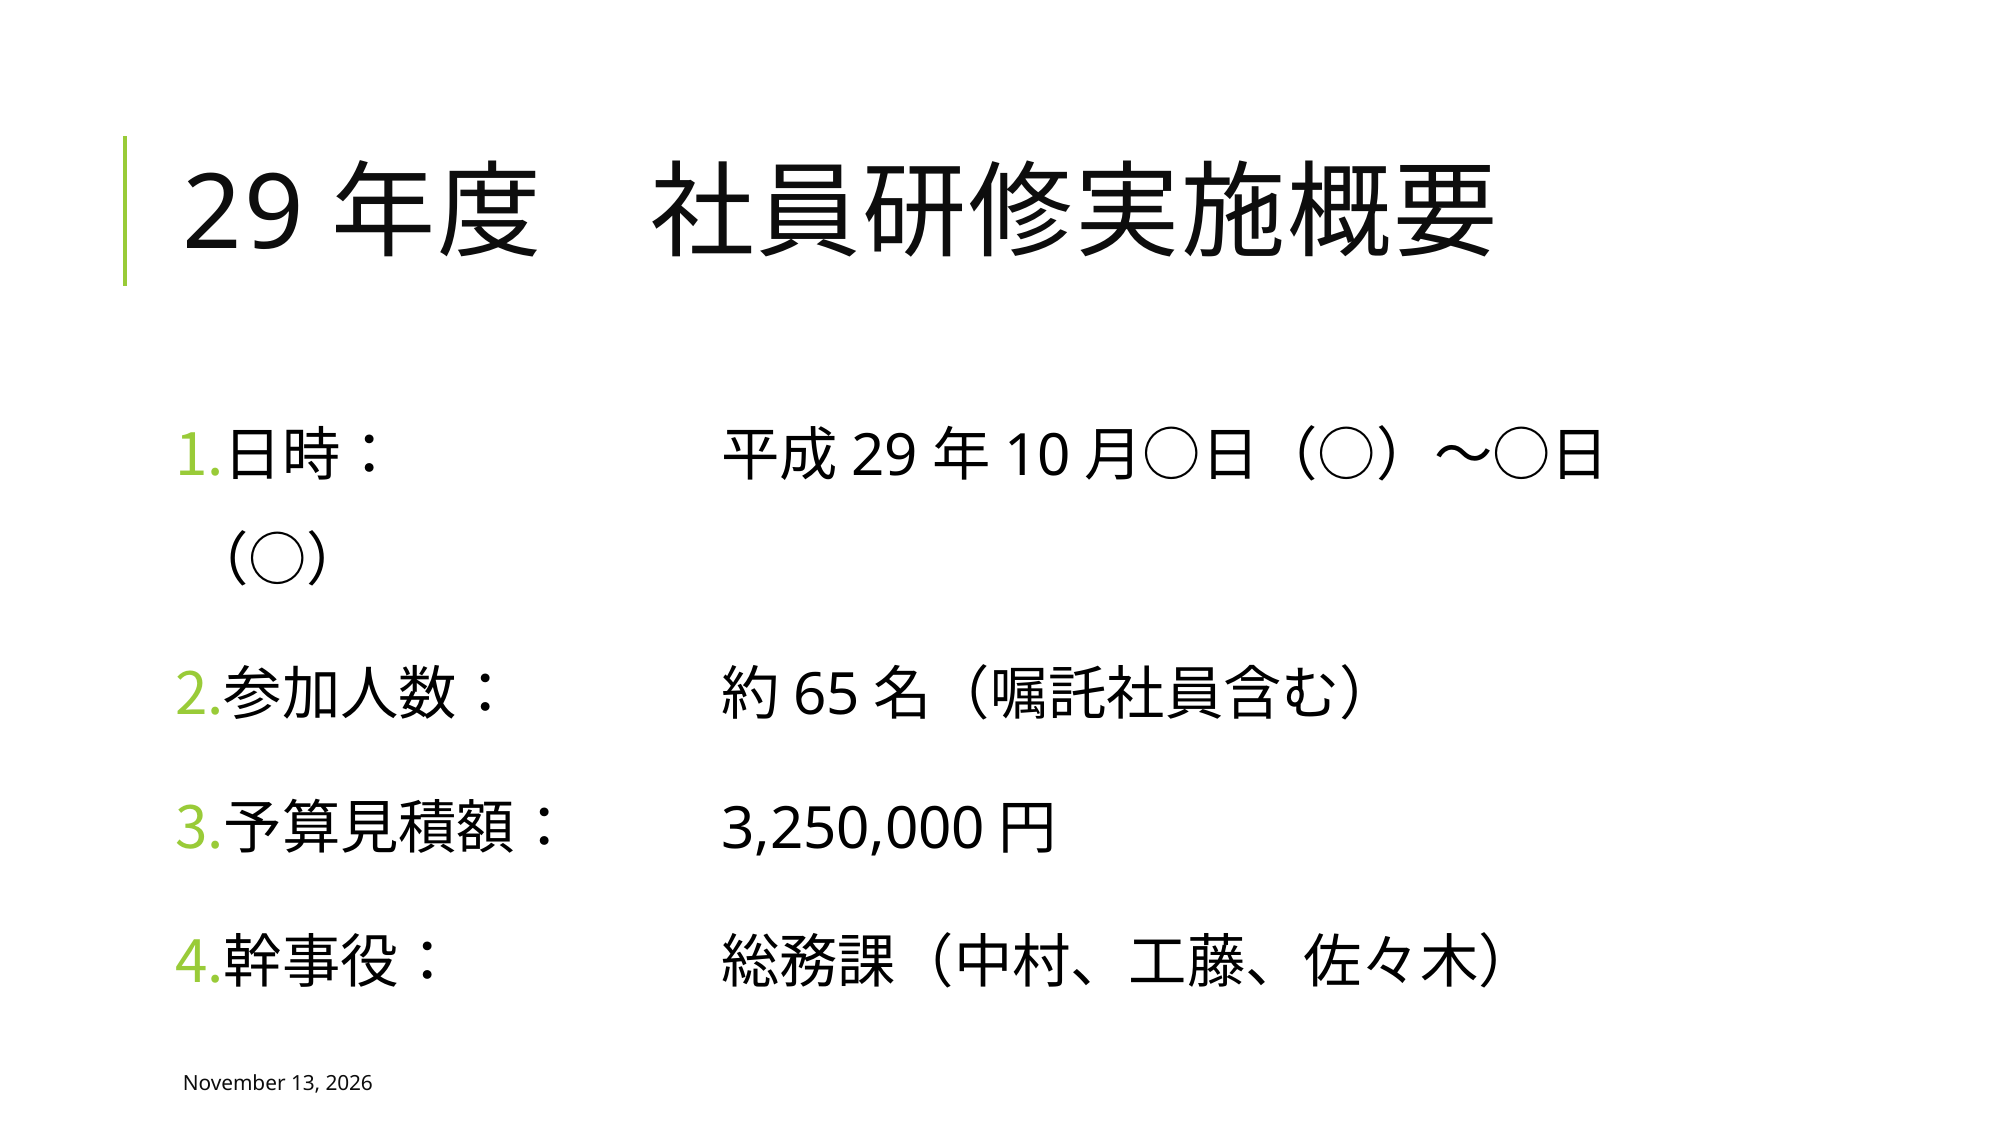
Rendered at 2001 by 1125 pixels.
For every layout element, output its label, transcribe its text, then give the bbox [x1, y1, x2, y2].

list 日時： 平成29年10月○日（○）～○日（○） 参加人数： 約65名（嘱託社員含む） 予算見積額： 3,250,000円 幹事役： 総務課（中村、工藤、佐々木） [168, 375, 1763, 1035]
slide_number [168, 1061, 522, 1107]
title 29年度 社員研修実施概要 [168, 96, 1763, 342]
